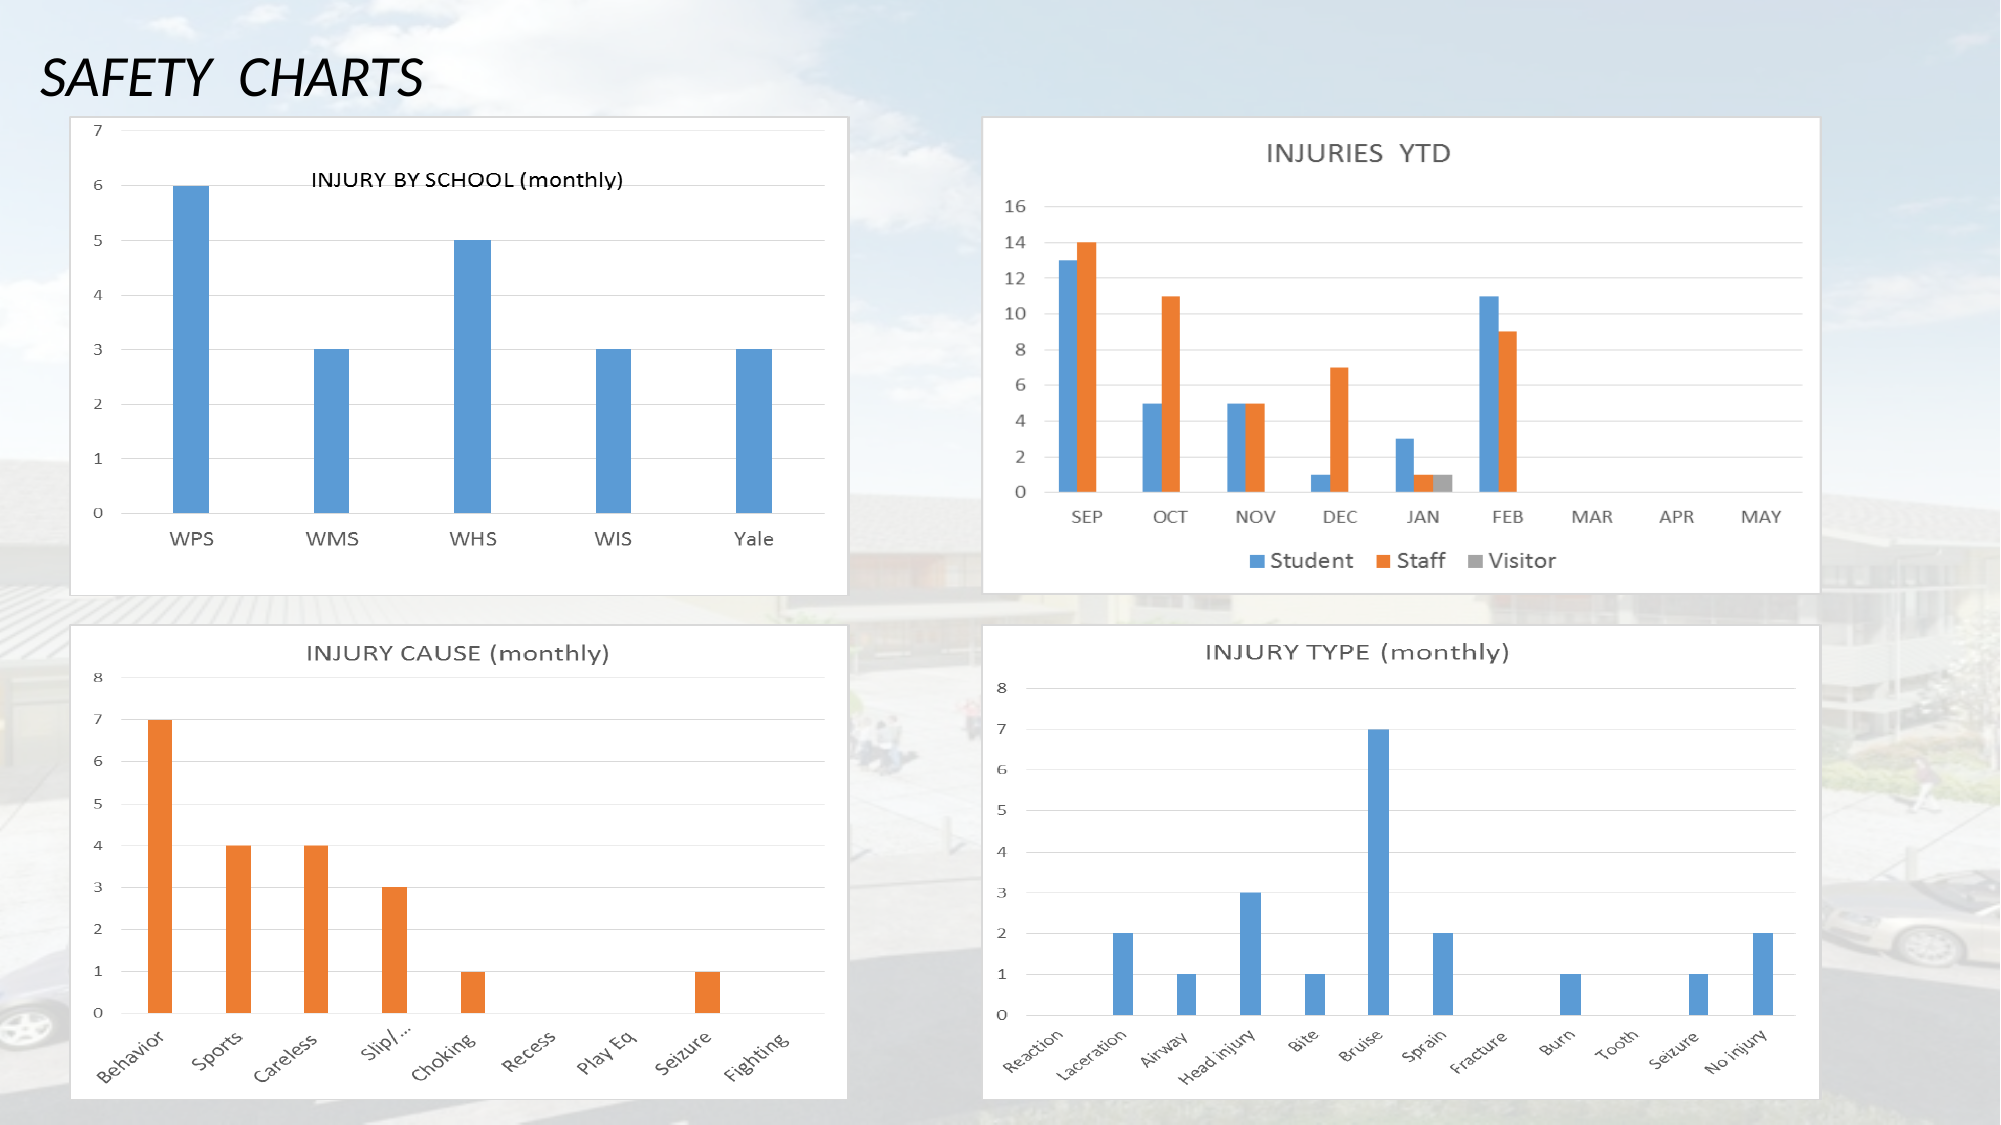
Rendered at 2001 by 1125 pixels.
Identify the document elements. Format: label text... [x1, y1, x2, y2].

text_box SAFETY CHARTS [25, 30, 440, 115]
picture [69, 116, 850, 596]
picture [981, 624, 1822, 1100]
picture [981, 116, 1822, 595]
picture [69, 624, 850, 1100]
